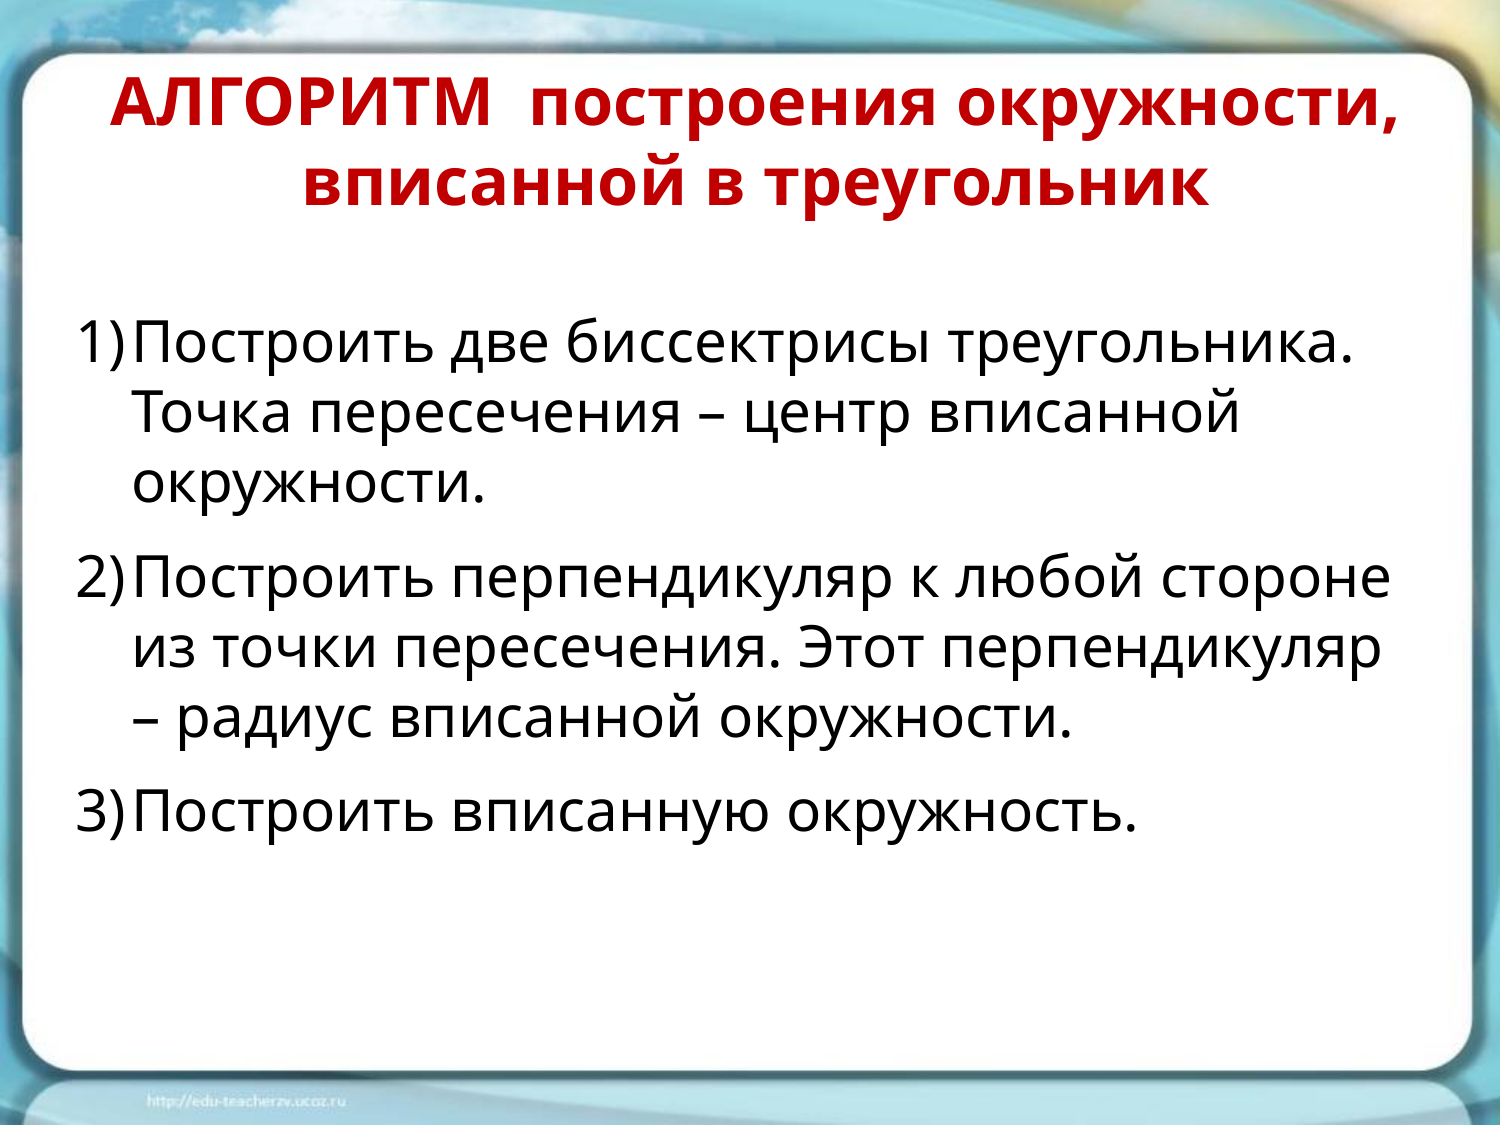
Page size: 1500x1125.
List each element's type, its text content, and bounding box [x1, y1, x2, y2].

picture [0, 0, 1500, 1125]
subtitle Построить две биссектрисы треугольника. Точка пересечения – центр вписанной окружности. Построить перпендикуляр к любой стороне из точки пересечения. Этот перпендикуляр – радиус вписанной окружности. Построить вписанную окружность. [75, 231, 1425, 916]
title АЛГОРИТМ построения окружности, вписанной в треугольник [29, 36, 1483, 242]
